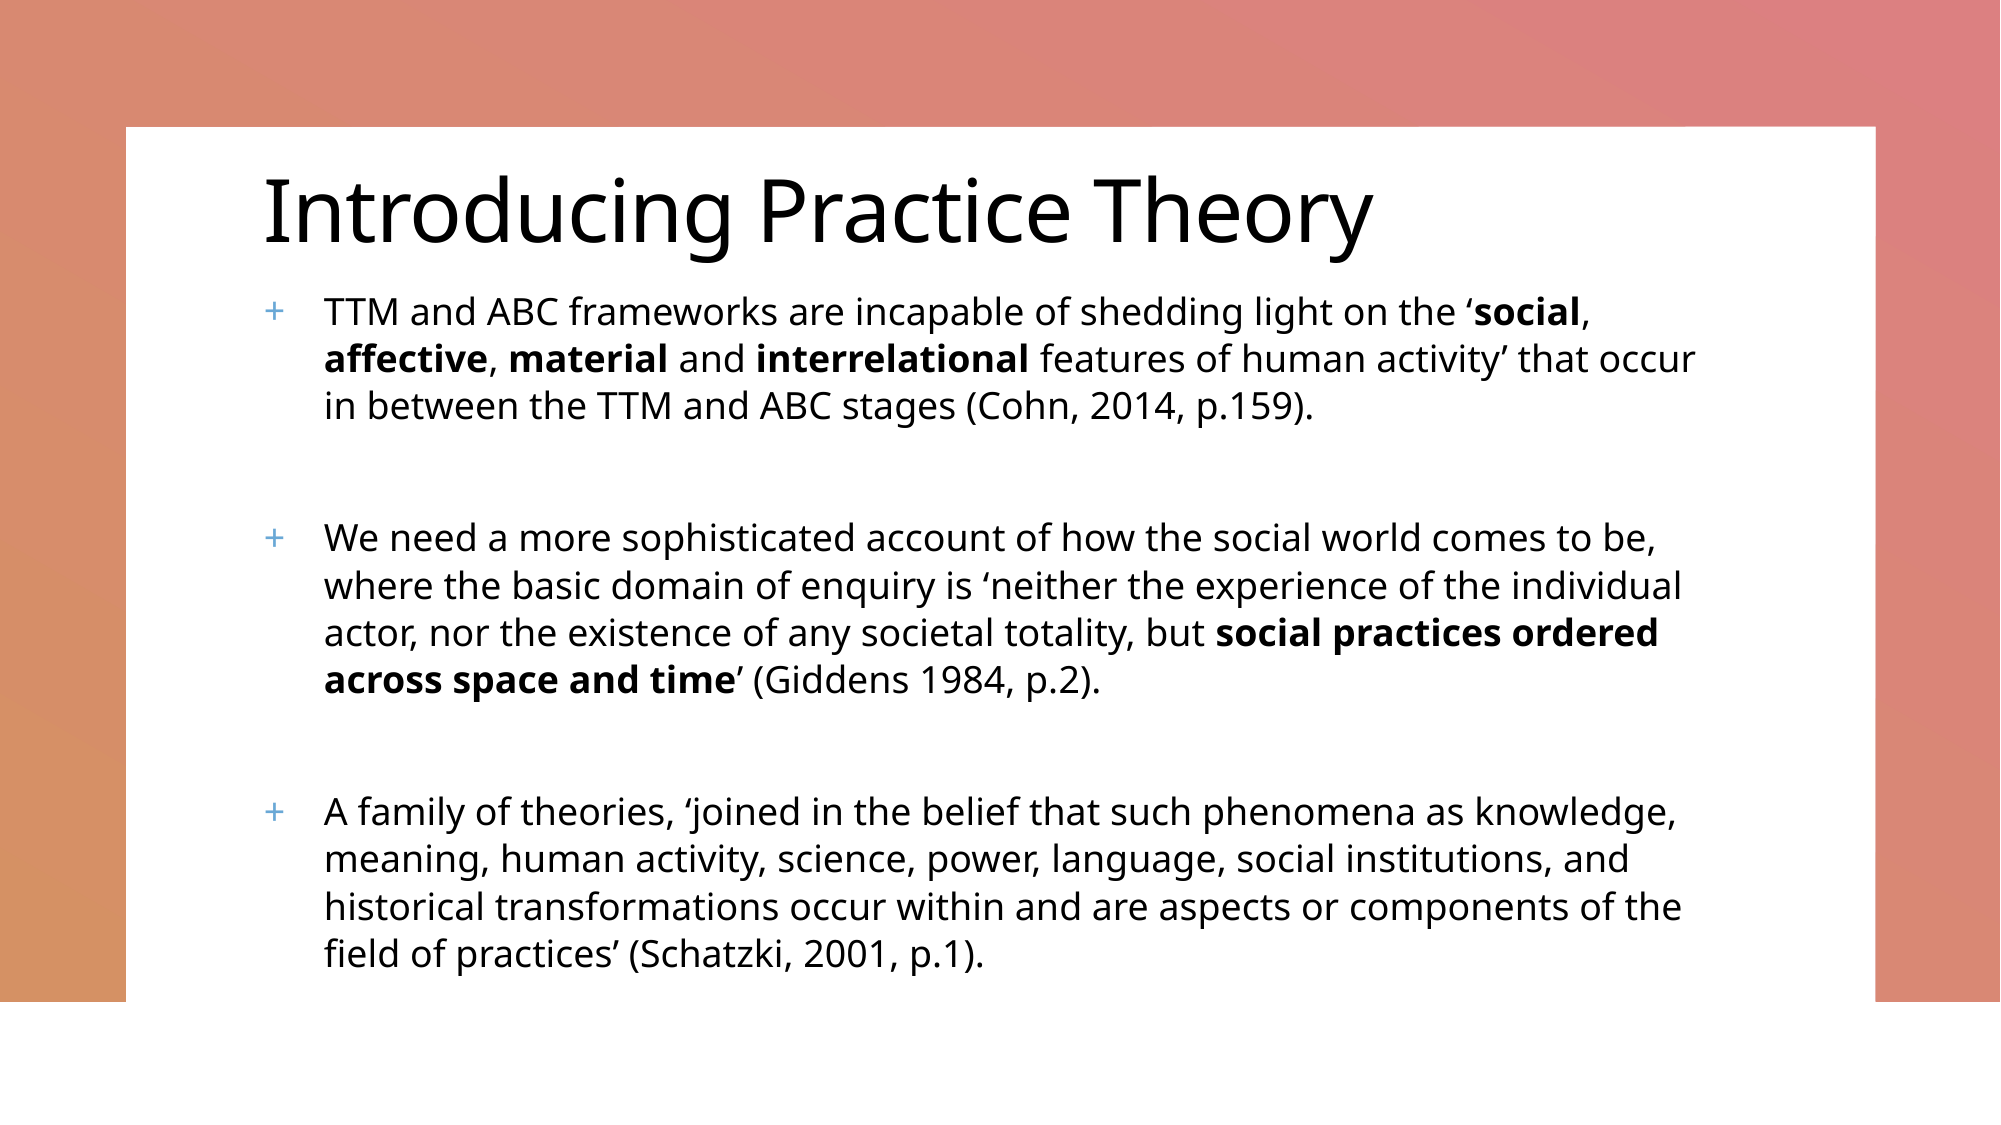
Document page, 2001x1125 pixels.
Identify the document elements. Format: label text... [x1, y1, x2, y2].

title Introducing Practice Theory [248, 155, 1749, 278]
list TTM and ABC frameworks are incapable of shedding light on the ‘social, affective, material and interrelational features of human activity’ that occur in between the TTM and ABC stages (Cohn, 2014, p.159). We need a more sophisticated account of how the social world comes to be, where the basic domain of enquiry is ‘neither the experience of the individual actor, nor the existence of any societal totality, but social practices ordered across space and time’ (Giddens 1984, p.2). A family of theories, ‘joined in the belief that such phenomena as knowledge, meaning, human activity, science, power, language, social institutions, and historical transformations occur within and are aspects or components of the field of practices’ (Schatzki, 2001, p.1). [248, 278, 1749, 1069]
